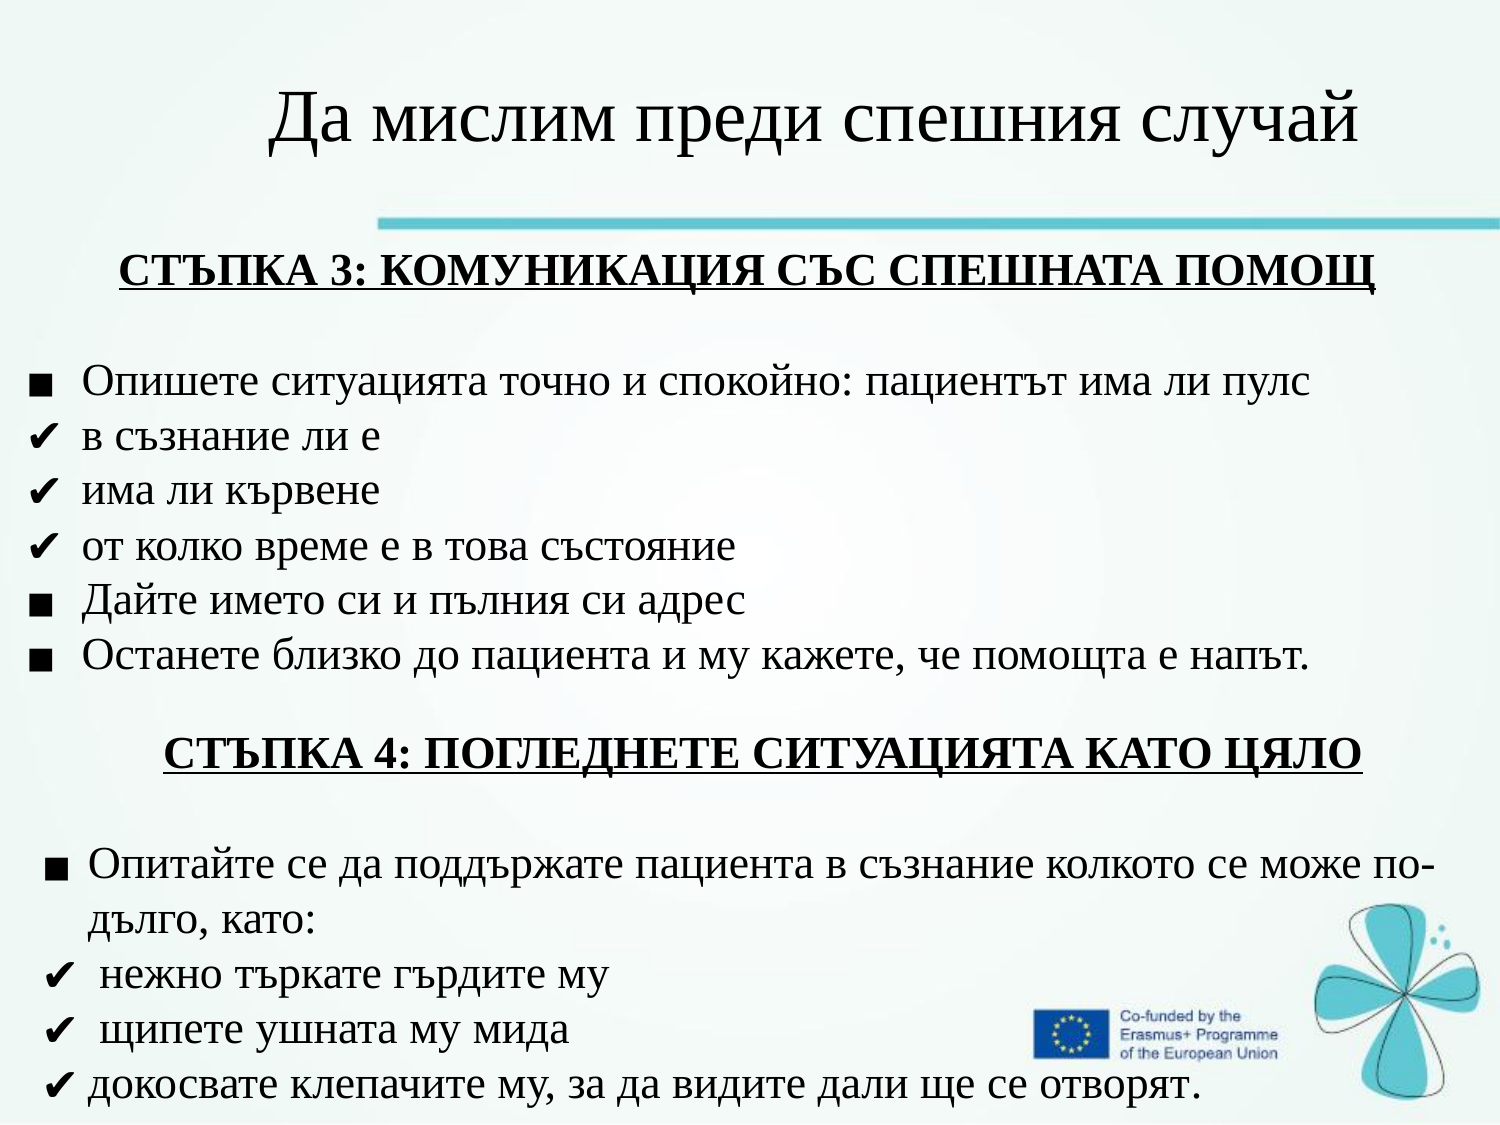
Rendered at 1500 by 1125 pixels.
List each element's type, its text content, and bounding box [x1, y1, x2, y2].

text_box Да мислим преди спешния случай [233, 58, 1396, 164]
picture [0, 0, 1500, 1125]
text_box СТЪПКА 3: КОМУНИКАЦИЯ СЪС СПЕШНАТА ПОМОЩ Опишете ситуацията точно и спокойно: пациентът има ли пулс в съзнание ли е има ли кървене от колко време е в това състояние Дайте името си и пълния си адрес Останете близко до пациента и му кажете, че помощта е напът. [10, 231, 1484, 687]
text_box СТЪПКА 4: ПОГЛЕДНЕТЕ СИТУАЦИЯТА КАТО ЦЯЛО Опитайте се да поддържате пациента в съзнание колкото се може по-дълго, като: нежно търкате гърдите му щипете ушната му мида докосвате клепачите му, за да видите дали ще се отворят. [26, 715, 1500, 1116]
